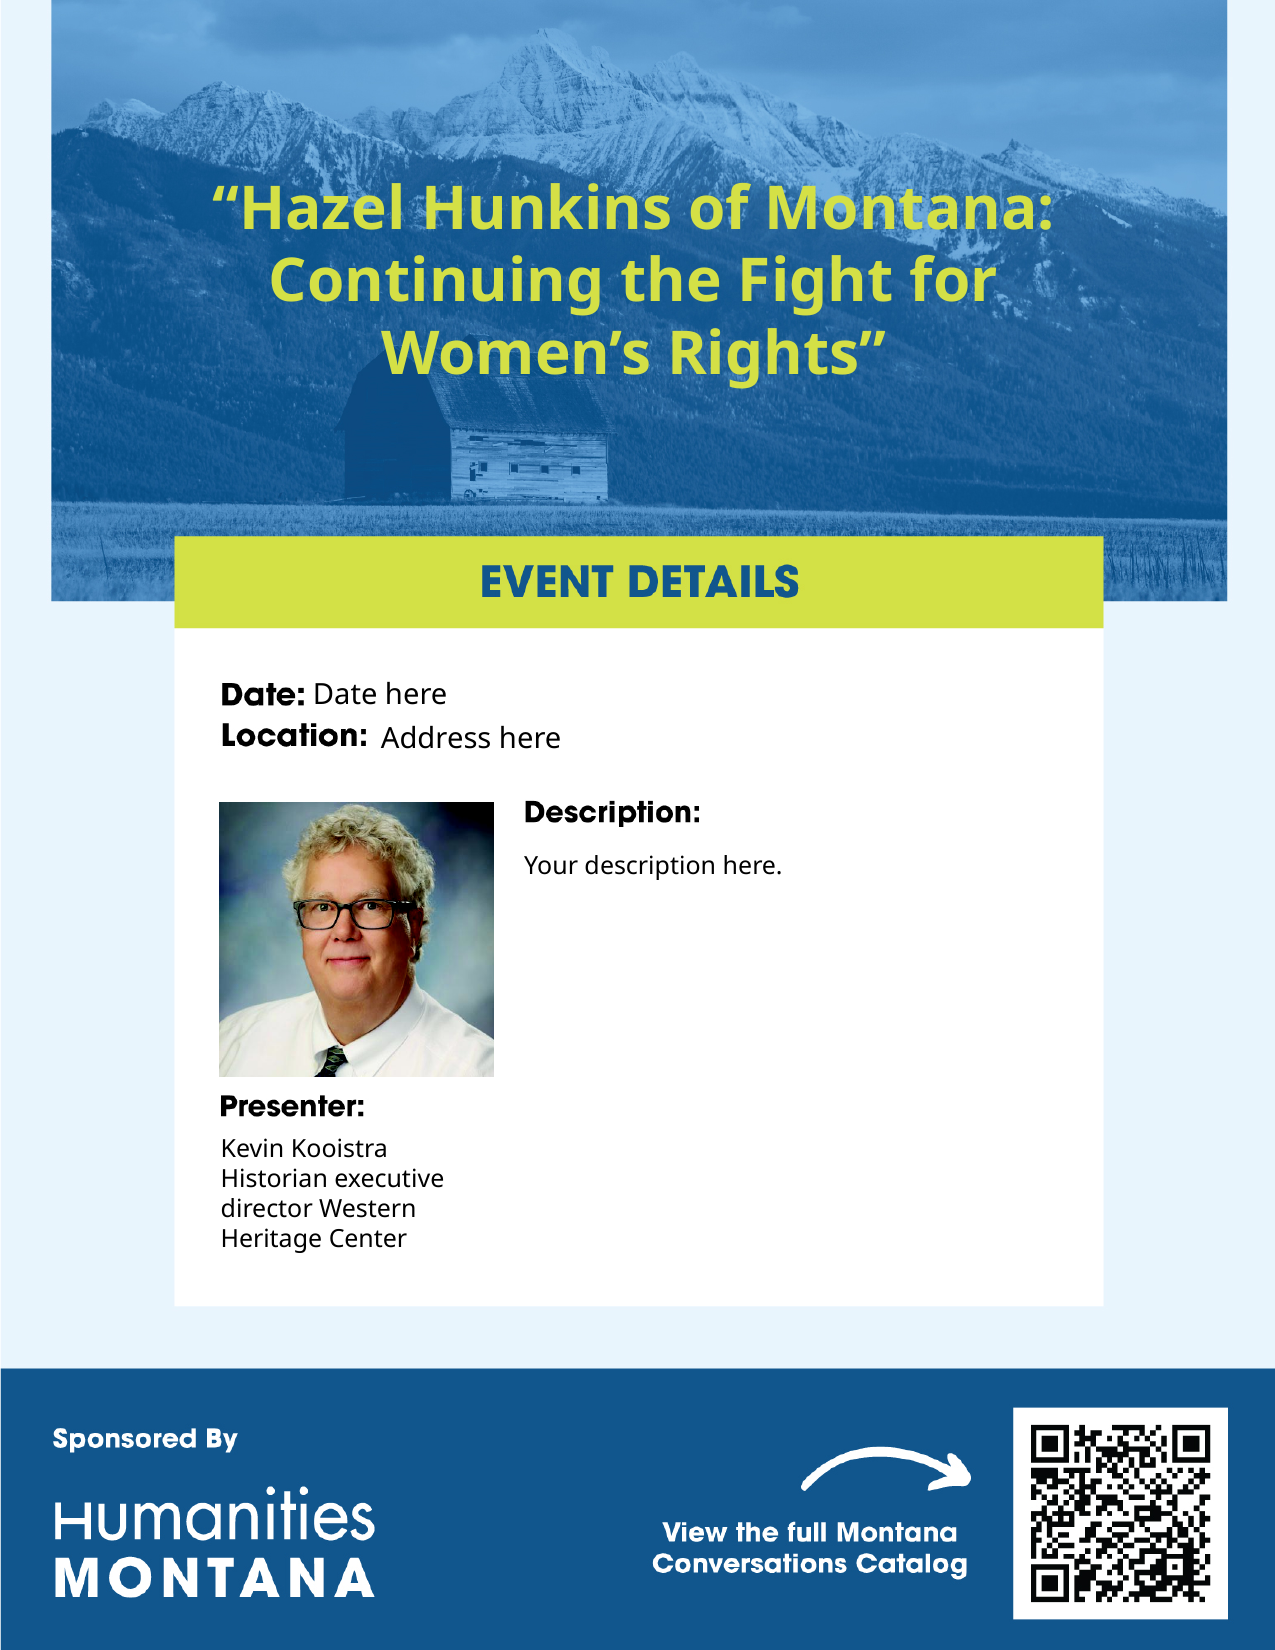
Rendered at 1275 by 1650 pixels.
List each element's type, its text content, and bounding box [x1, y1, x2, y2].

text_box Your description here. [509, 834, 1033, 895]
text_box “Hazel Hunkins of Montana: Continuing the Fight for Women’s Rights” [169, 153, 1099, 402]
picture [0, 0, 1275, 1650]
text_box Address here [365, 704, 1233, 770]
text_box [159, 166, 169, 233]
text_box [169, 132, 1099, 153]
text_box Date here [297, 660, 932, 726]
text_box Kevin Kooistra Historian executive director Western Heritage Center [205, 1117, 480, 1268]
